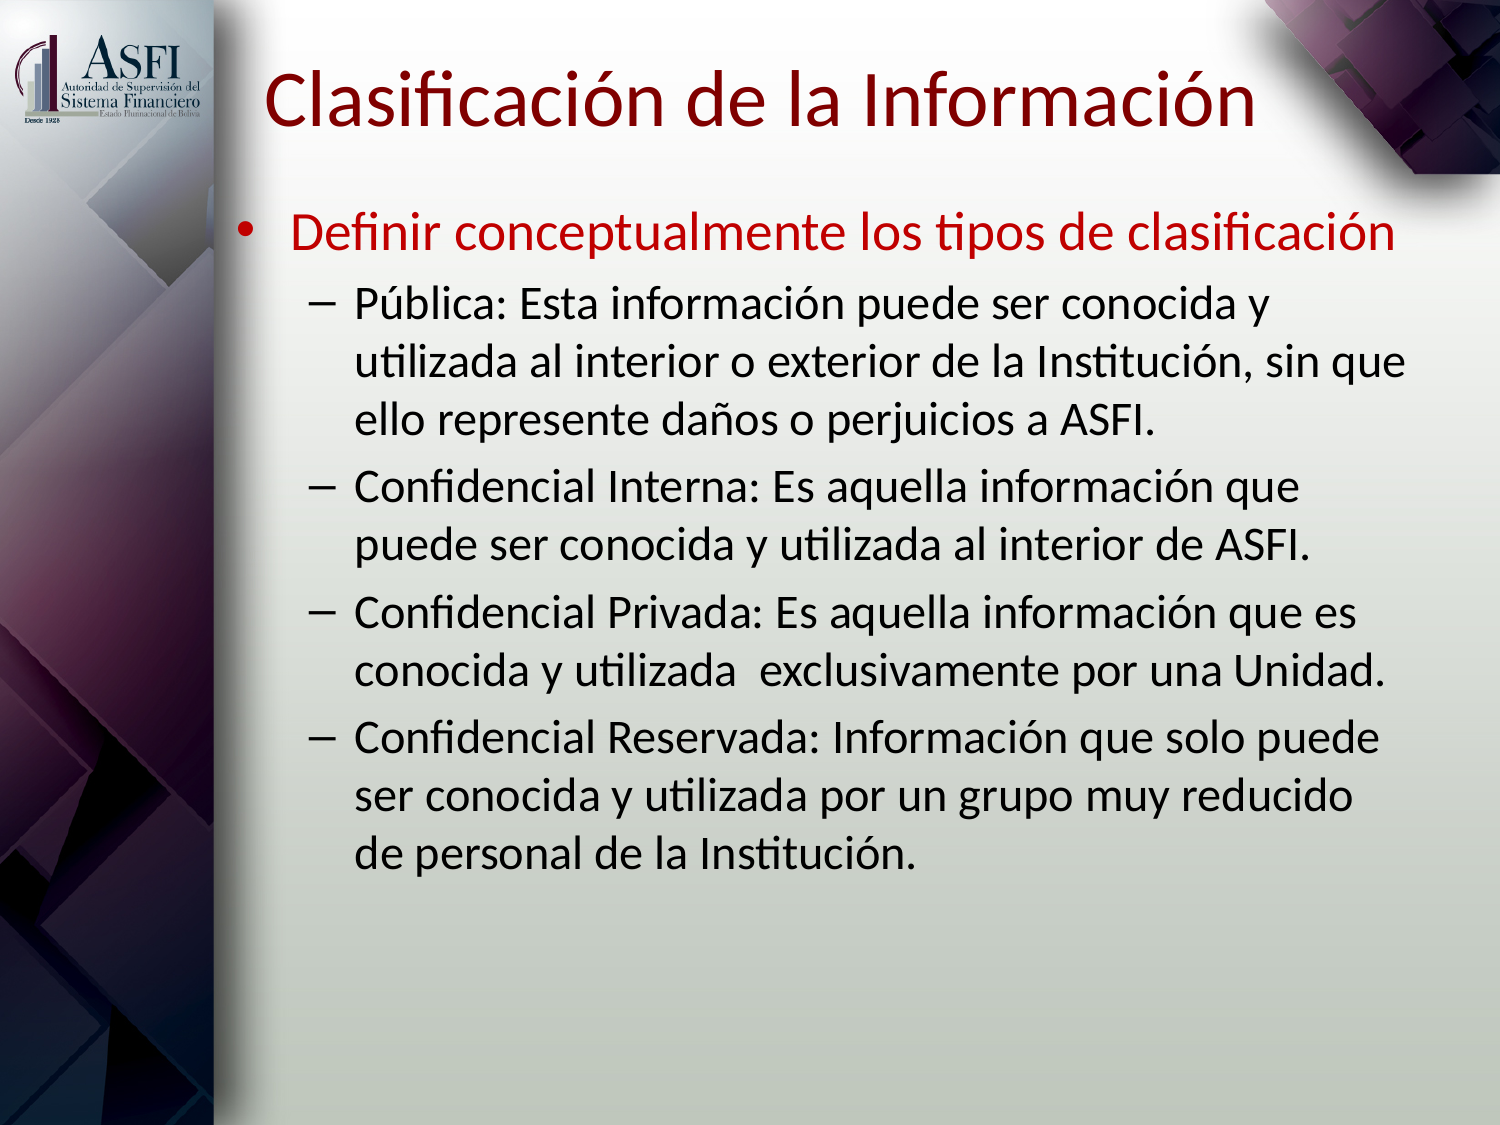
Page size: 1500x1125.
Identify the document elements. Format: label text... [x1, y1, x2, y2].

list Definir conceptualmente los tipos de clasificación Pública: Esta información puede ser conocida y utilizada al interior o exterior de la Institución, sin que ello represente daños o perjuicios a ASFI. Confidencial Interna: Es aquella información que puede ser conocida y utilizada al interior de ASFI. Confidencial Privada: Es aquella información que es conocida y utilizada exclusivamente por una Unidad. Confidencial Reservada: Información que solo puede ser conocida y utilizada por un grupo muy reducido de personal de la Institución. [220, 187, 1425, 1005]
title Clasificación de la Información [220, 0, 1305, 187]
picture [0, 0, 1500, 1125]
